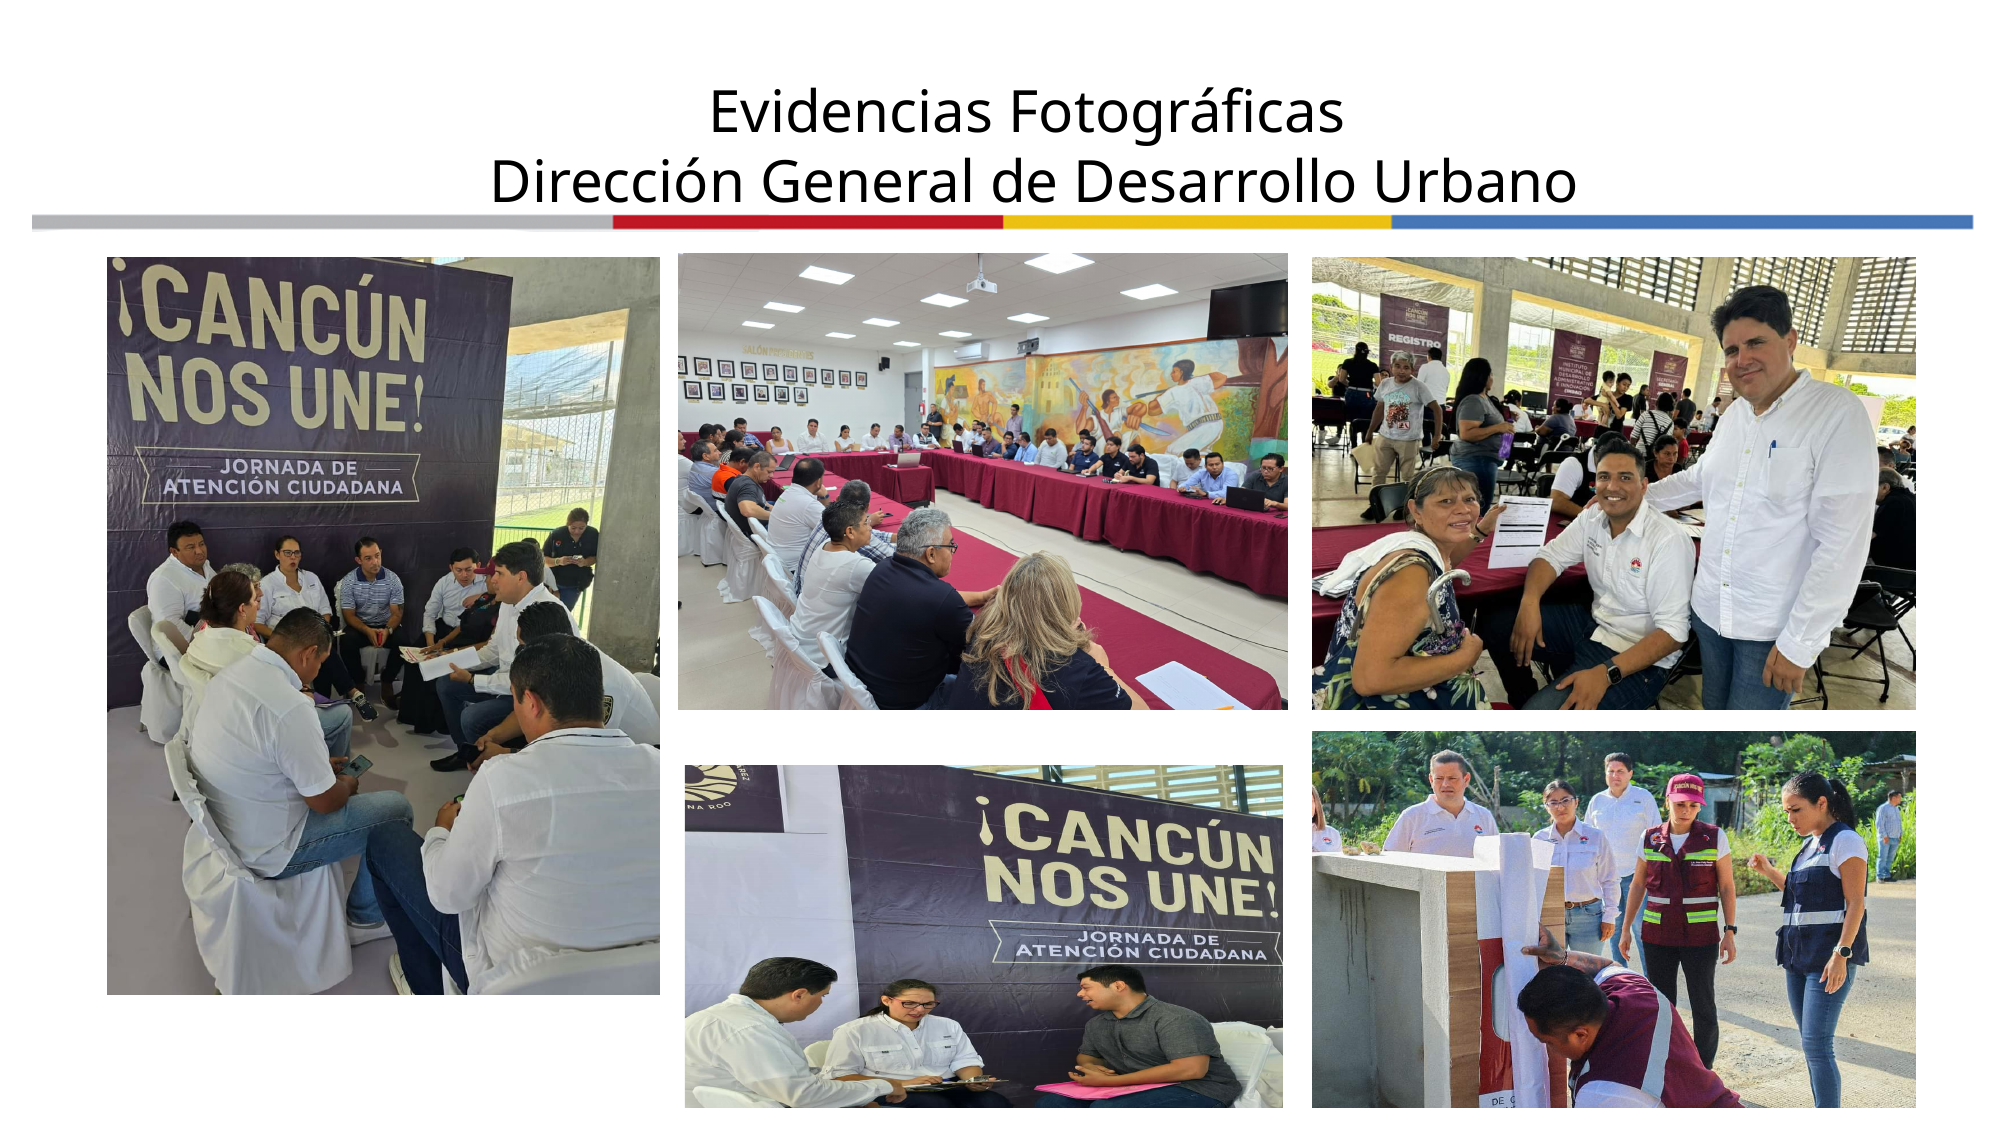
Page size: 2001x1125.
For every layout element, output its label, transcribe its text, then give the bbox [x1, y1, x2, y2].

picture [1311, 257, 1916, 710]
picture [1311, 731, 1916, 1108]
picture [678, 253, 1306, 1108]
picture [107, 257, 660, 995]
text_box Evidencias Fotográficas Dirección General de Desarrollo Urbano [348, 66, 1721, 214]
picture [32, 214, 1974, 232]
